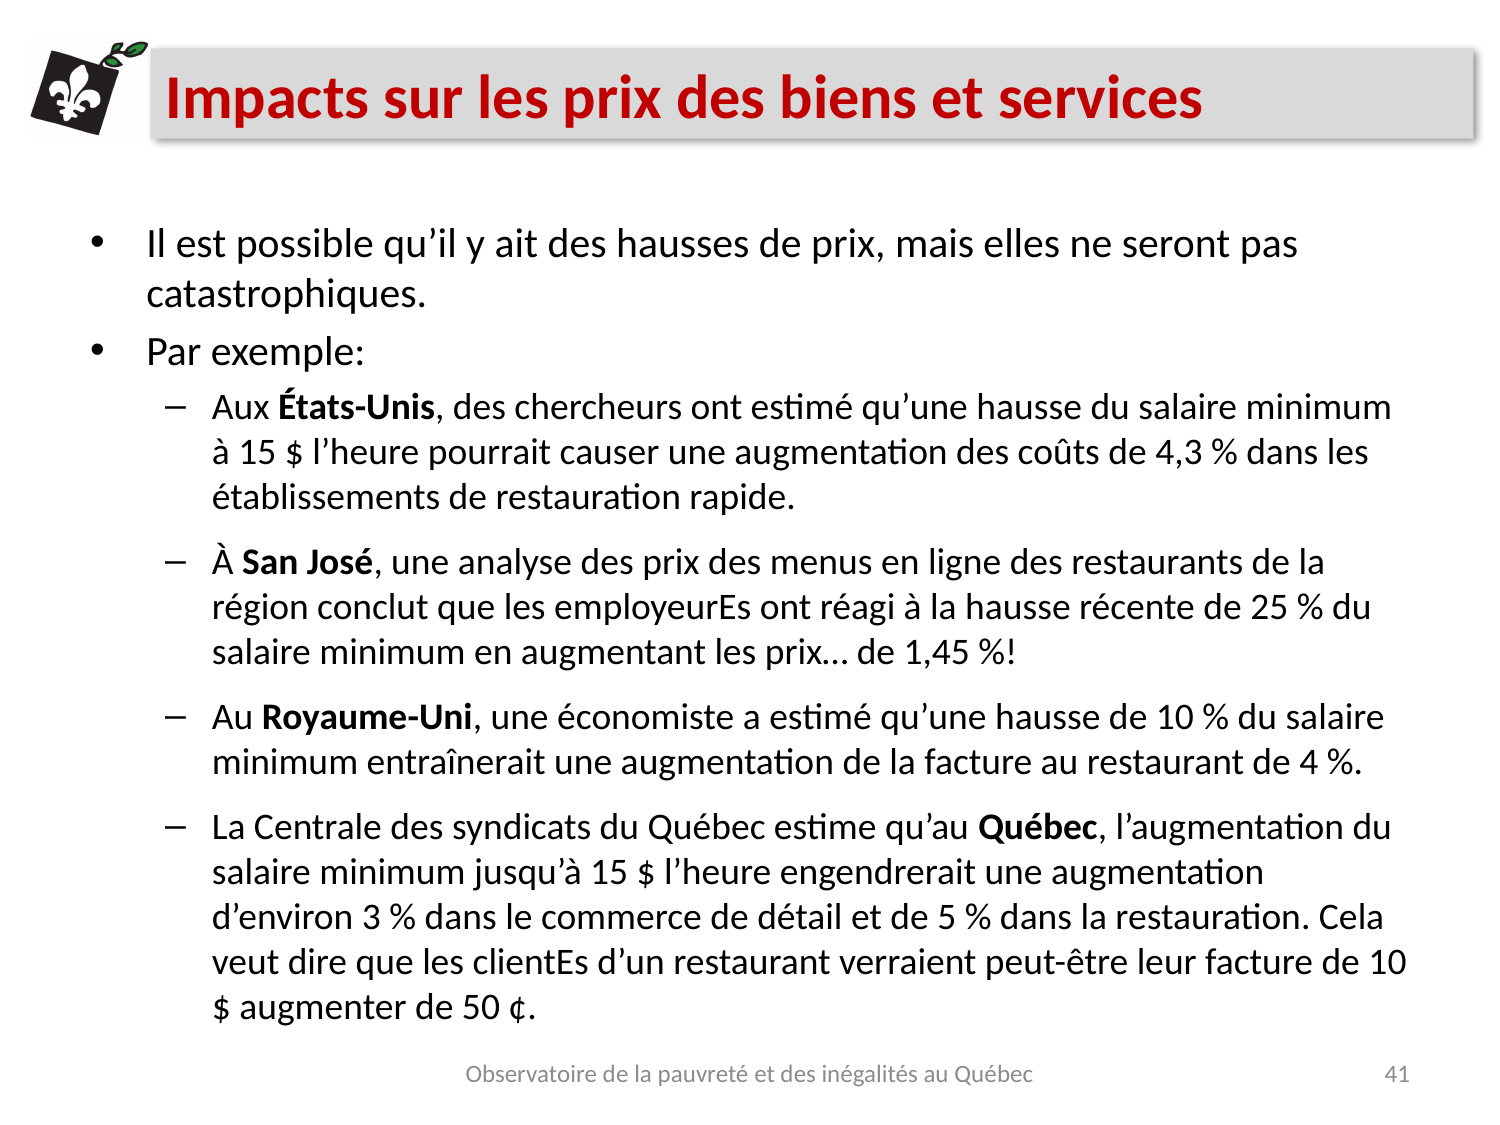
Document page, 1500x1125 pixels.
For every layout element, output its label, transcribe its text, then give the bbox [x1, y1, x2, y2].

list Il est possible qu’il y ait des hausses de prix, mais elles ne seront pas catastrophiques. Par exemple: Aux États-Unis, des chercheurs ont estimé qu’une hausse du salaire minimum à 15 $ l’heure pourrait causer une augmentation des coûts de 4,3 % dans les établissements de restauration rapide. À San José, une analyse des prix des menus en ligne des restaurants de la région conclut que les employeurEs ont réagi à la hausse récente de 25 % du salaire minimum en augmentant les prix… de 1,45 %! Au Royaume-Uni, une économiste a estimé qu’une hausse de 10 % du salaire minimum entraînerait une augmentation de la facture au restaurant de 4 %. La Centrale des syndicats du Québec estime qu’au Québec, l’augmentation du salaire minimum jusqu’à 15 $ l’heure engendrerait une augmentation d’environ 3 % dans le commerce de détail et de 5 % dans la restauration. Cela veut dire que les clientEs d’un restaurant verraient peut-être leur facture de 10 $ augmenter de 50 ¢. [75, 208, 1425, 1017]
title Impacts sur les prix des biens et services [155, 48, 1474, 139]
picture [28, 38, 151, 139]
footer Observatoire de la pauvreté et des inégalités au Québec [0, 1042, 1500, 1103]
